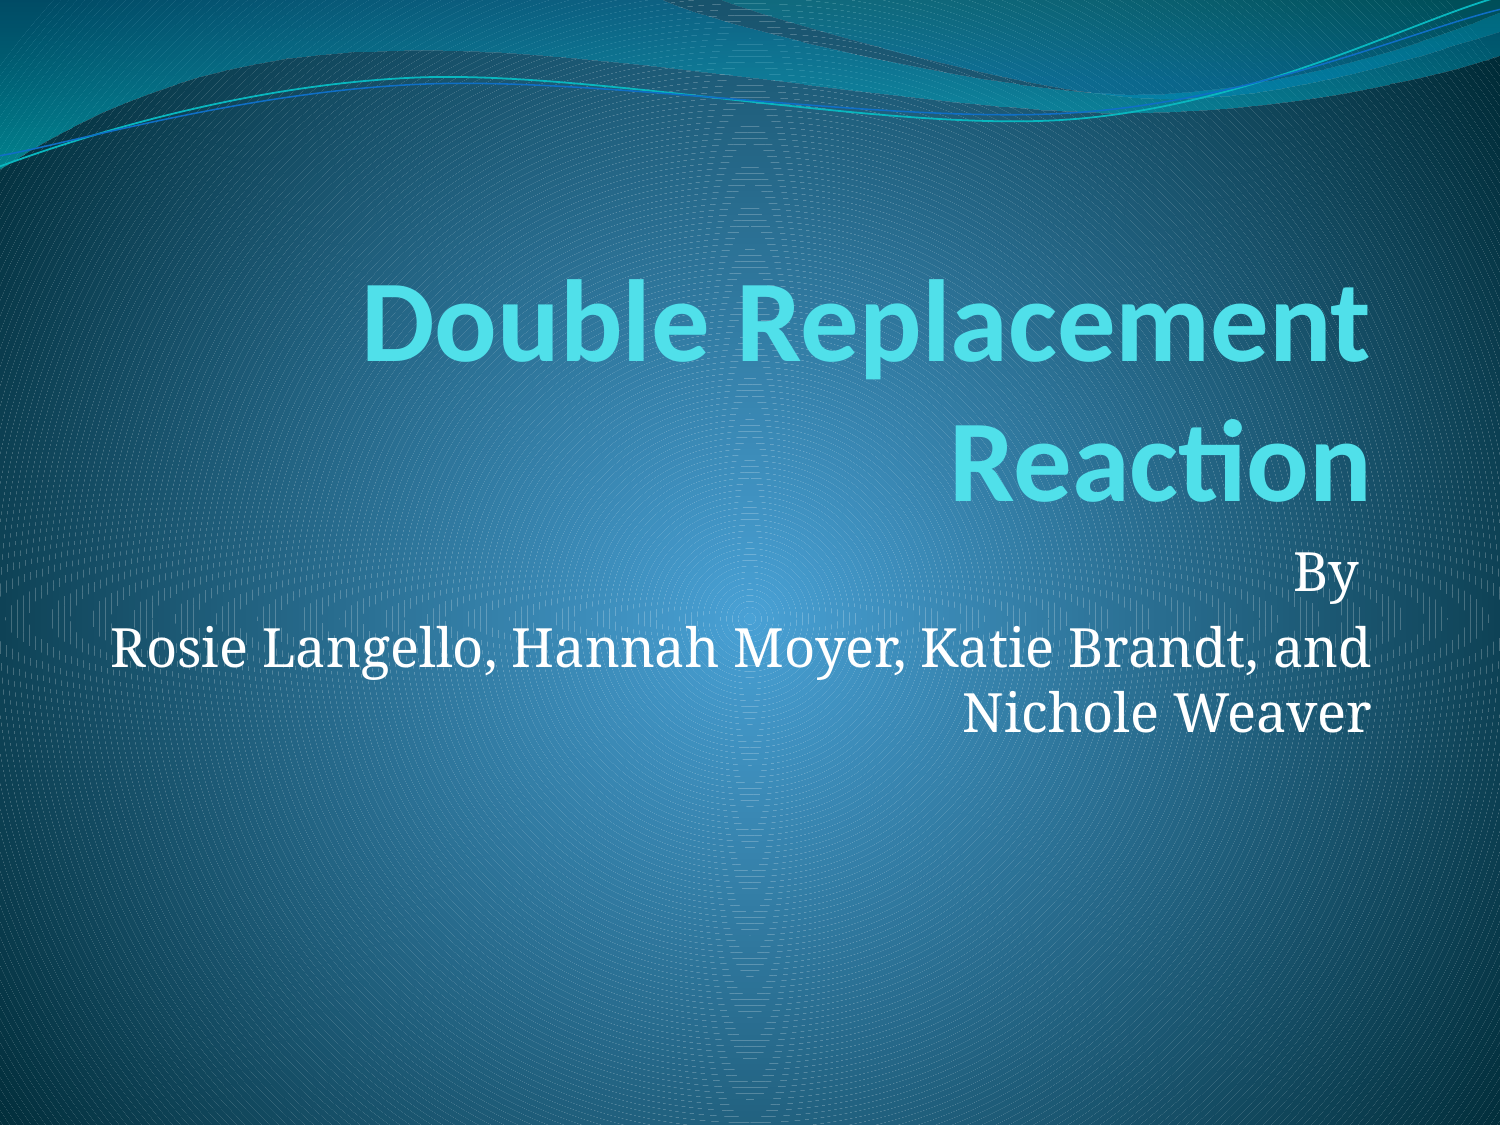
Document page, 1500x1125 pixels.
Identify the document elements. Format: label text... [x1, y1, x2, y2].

subtitle By Rosie Langello, Hannah Moyer, Katie Brandt, and Nichole Weaver [87, 529, 1377, 818]
title Double Replacement Reaction [87, 224, 1376, 526]
